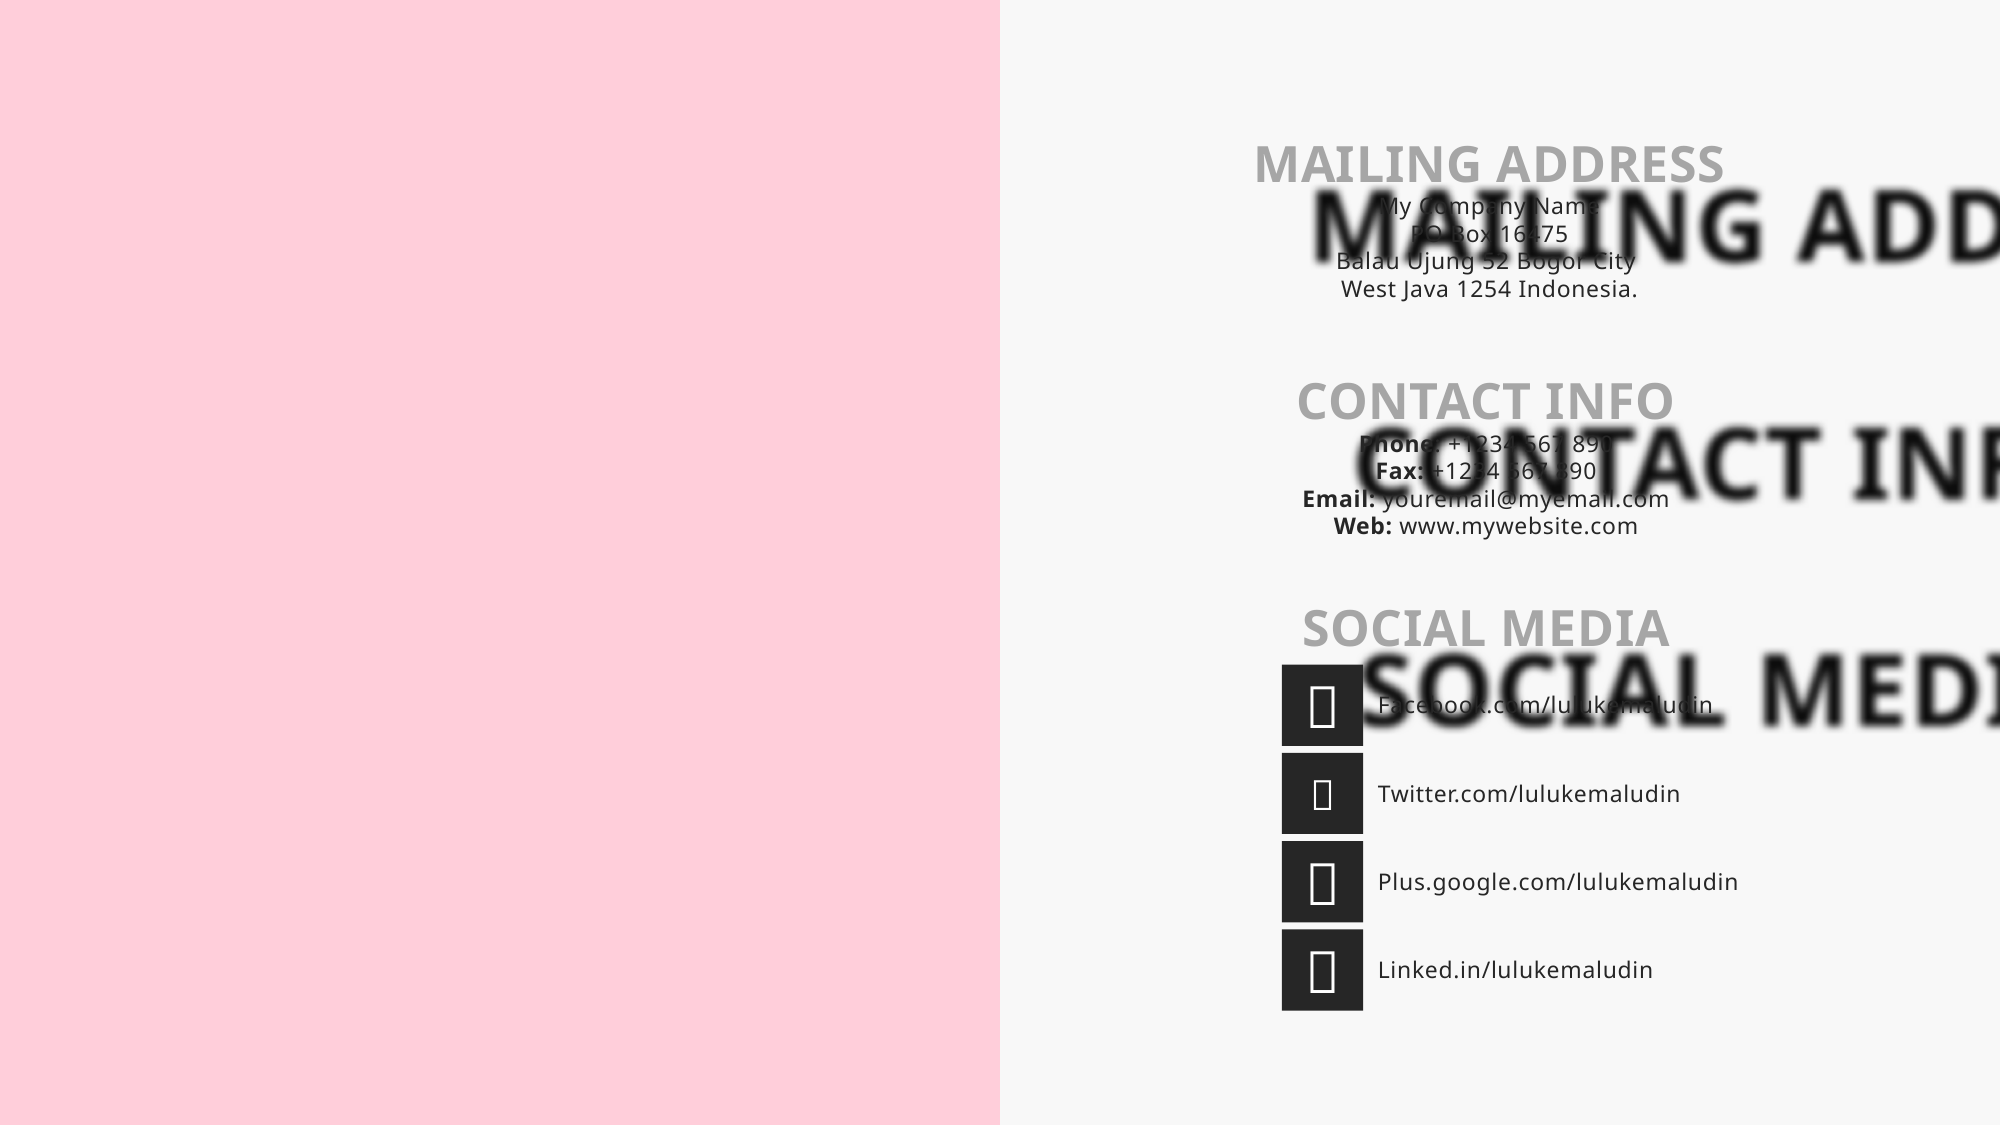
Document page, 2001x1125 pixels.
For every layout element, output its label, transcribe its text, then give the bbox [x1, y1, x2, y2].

text_box  [1281, 664, 1364, 747]
text_box Linked.in/lulukemaludin [1363, 948, 1791, 991]
text_box SOCIAL MEDIA [1287, 589, 1685, 664]
text_box My Company Name PO Box 16475 Balau Ujung 52 Bogor City West Java 1254 Indonesia. [1284, 184, 1695, 309]
text_box  [1281, 752, 1364, 835]
text_box Twitter.com/lulukemaludin [1363, 771, 1791, 815]
text_box Phone: +1234 567 890 Fax: +1234 567 890 Email: youremail@myemail.com Web: www.mywebsite.com [1272, 421, 1701, 547]
text_box CONTACT INFO [1282, 362, 1691, 421]
text_box Plus.google.com/lulukemaludin [1363, 860, 1791, 903]
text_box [0, 0, 1000, 1125]
text_box Facebook.com/lulukemaludin [1363, 683, 1791, 726]
text_box  [1281, 840, 1364, 923]
text_box MAILING ADDRESS [1238, 124, 1741, 200]
text_box  [1281, 928, 1364, 1012]
